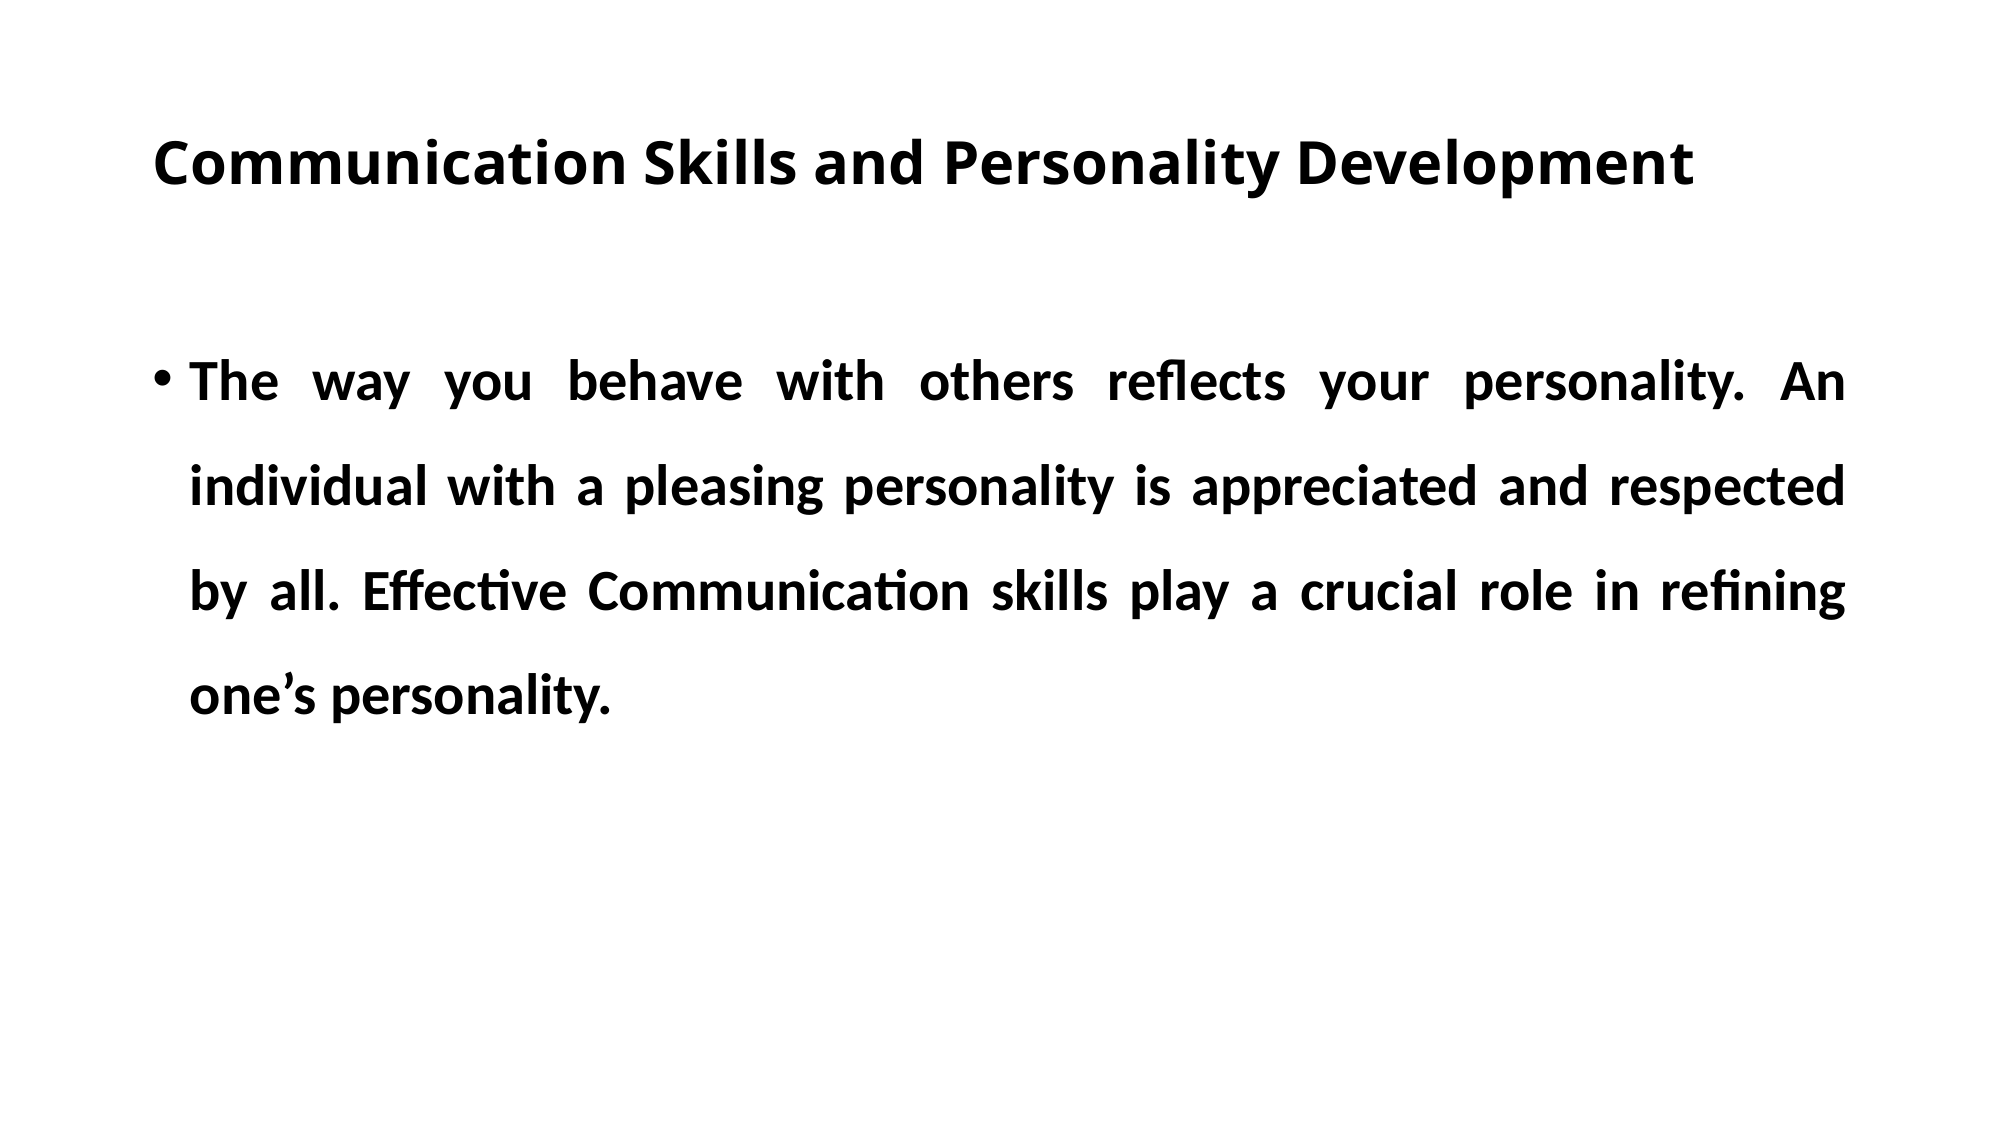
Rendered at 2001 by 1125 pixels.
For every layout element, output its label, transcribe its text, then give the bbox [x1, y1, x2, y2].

list The way you behave with others reflects your personality. An individual with a pleasing personality is appreciated and respected by all. Effective Communication skills play a crucial role in refining one’s personality. [137, 299, 1863, 1014]
title Communication Skills and Personality Development [137, 59, 1863, 278]
